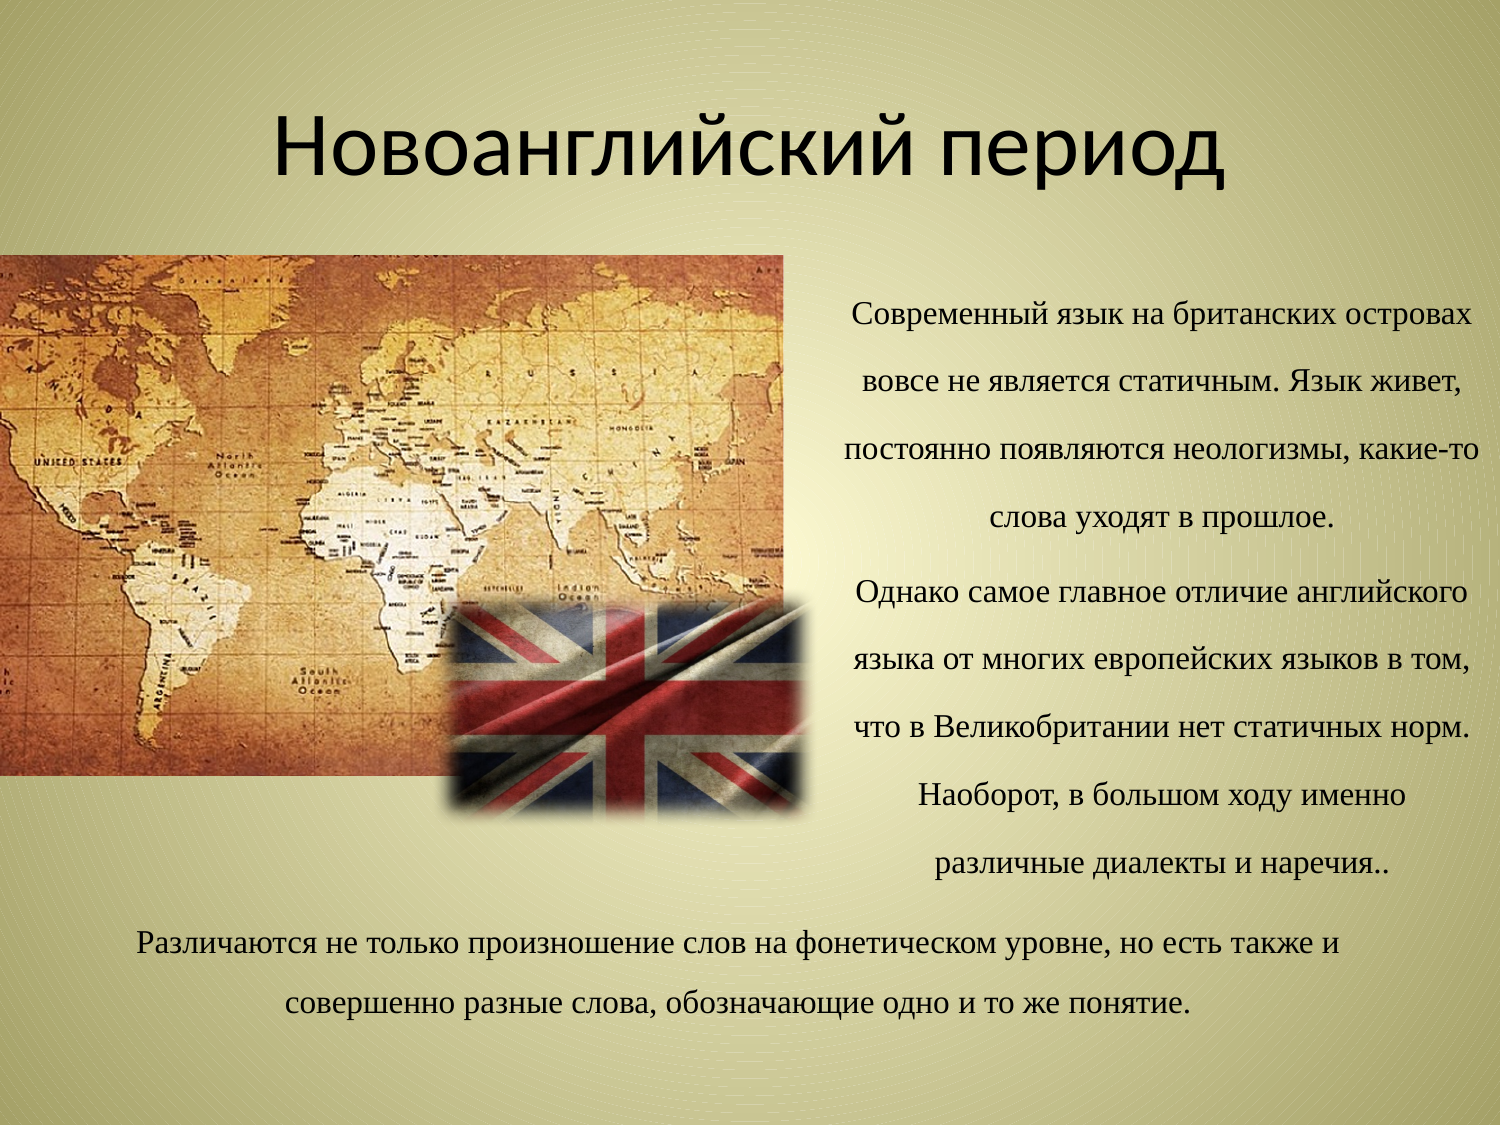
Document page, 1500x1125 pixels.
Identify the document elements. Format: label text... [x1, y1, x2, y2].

picture [0, 255, 820, 829]
list Современный язык на британских островах вовсе не является статичным. Язык живет, постоянно появляются неологизмы, какие-то слова уходят в прошлое. Однако самое главное отличие английского языка от многих европейских языков в том, что в Великобритании нет статичных норм. Наоборот, в большом ходу именно различные диалекты и наречия.. [825, 255, 1500, 870]
title Новоанглийский период [75, 45, 1425, 233]
text_box Различаются не только произношение слов на фонетическом уровне, но есть также и совершенно разные слова, обозначающие одно и то же понятие. [100, 893, 1377, 1028]
